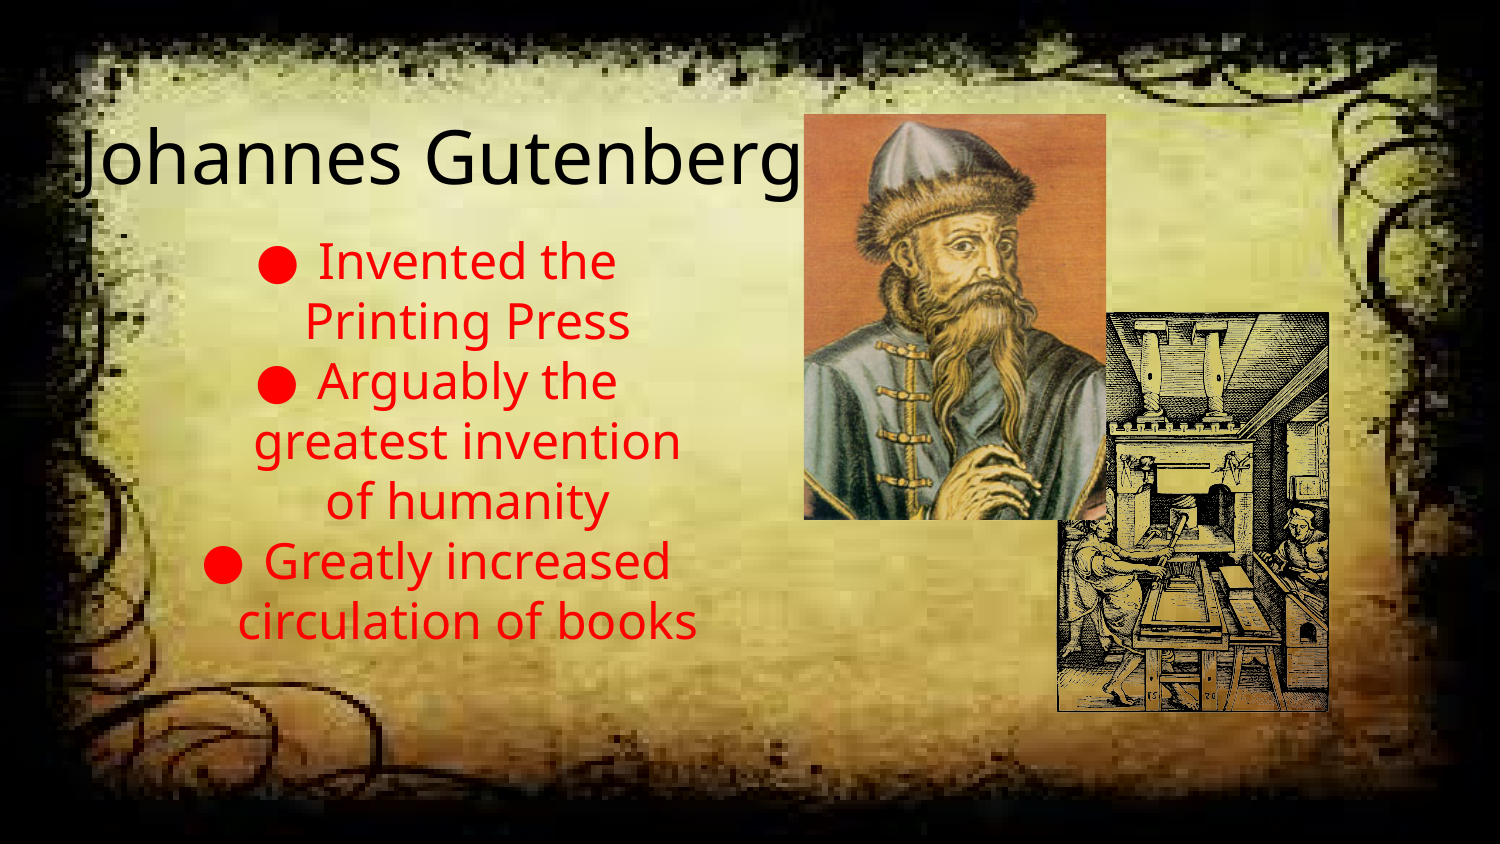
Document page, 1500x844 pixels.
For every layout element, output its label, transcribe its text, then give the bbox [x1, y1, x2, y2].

title Johannes Gutenberg [0, 84, 978, 215]
picture [0, 0, 1500, 844]
subtitle Invented the Printing Press Arguably the greatest invention of humanity Greatly increased circulation of books [138, 214, 724, 715]
